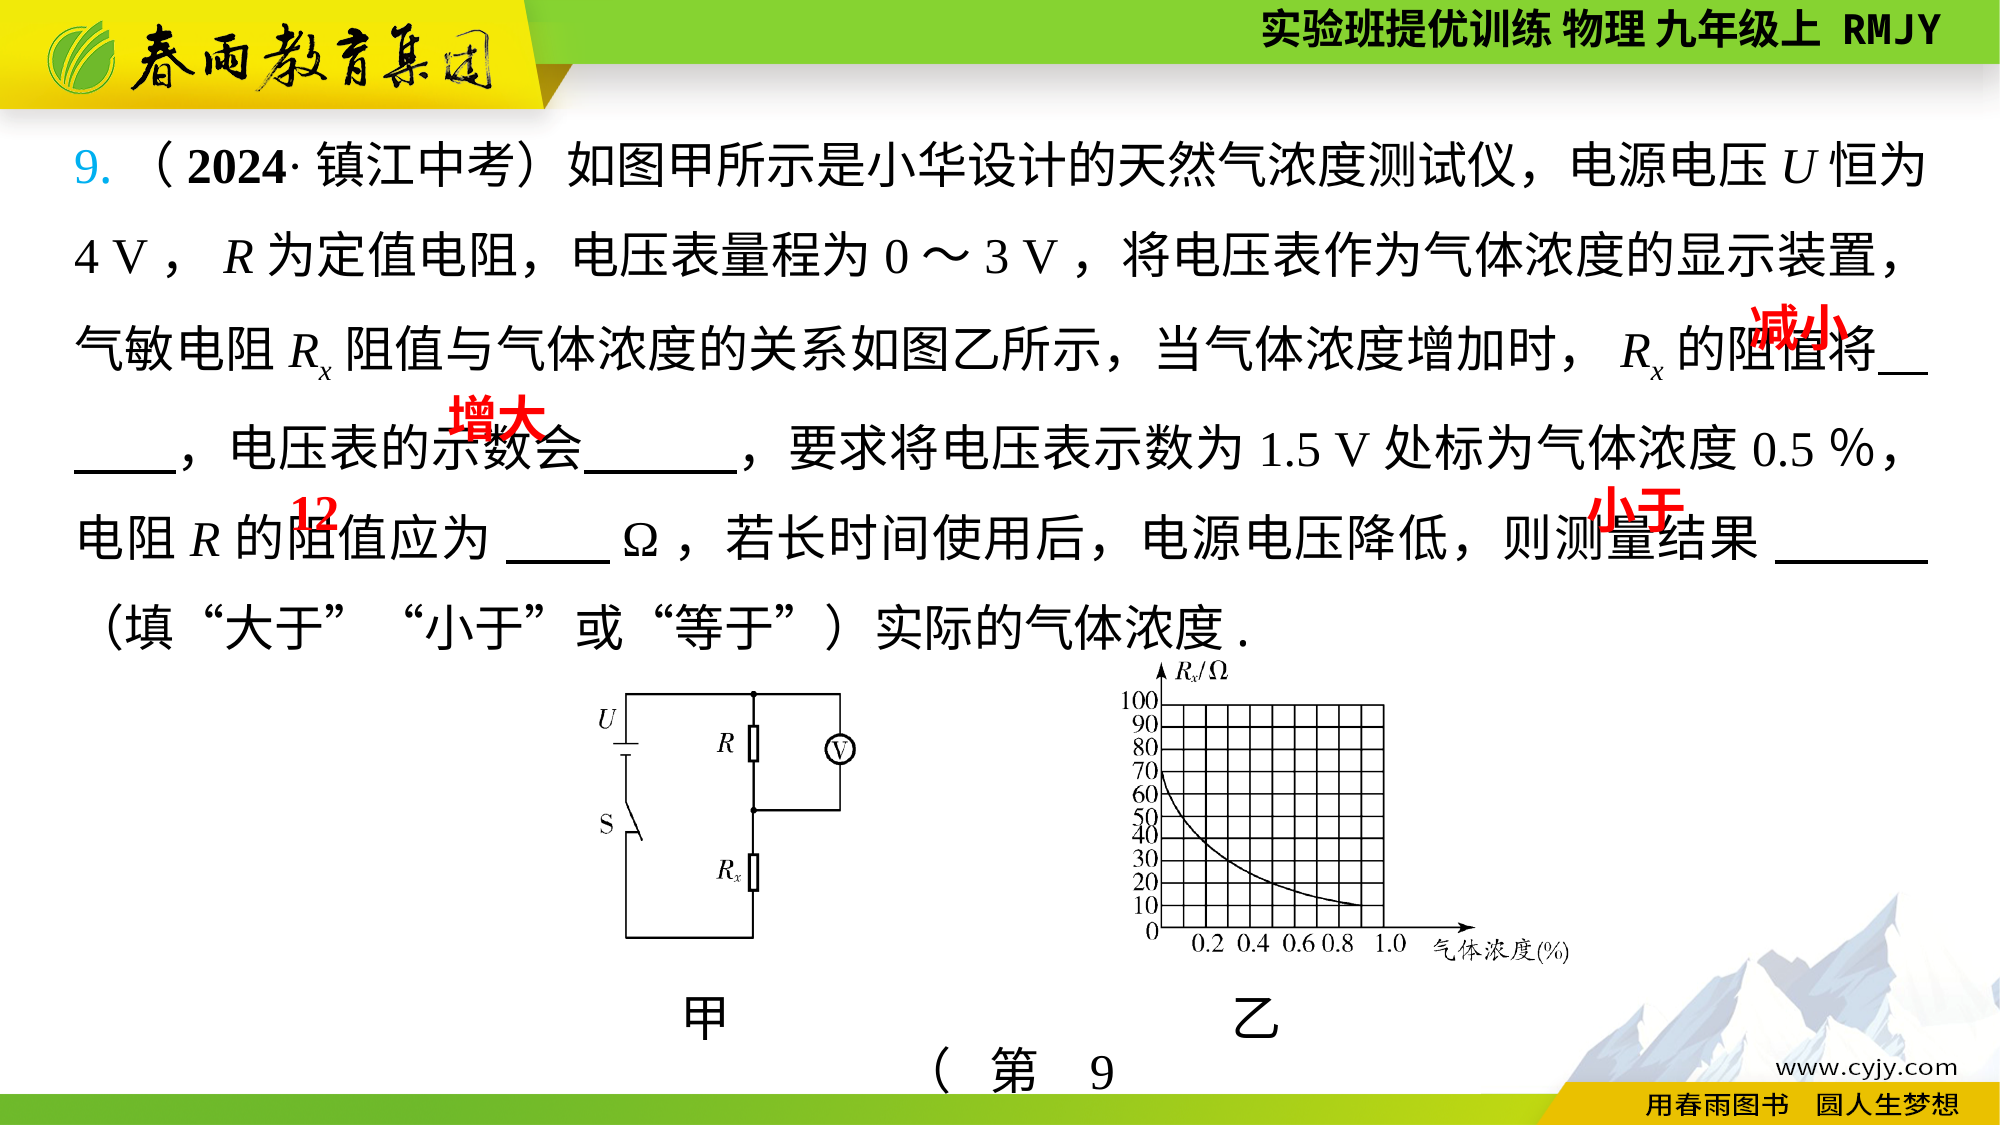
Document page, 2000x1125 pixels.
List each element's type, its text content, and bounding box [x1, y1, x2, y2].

text_box 减小 [1734, 289, 1865, 364]
text_box 12 [274, 473, 355, 549]
text_box 增大 [432, 379, 563, 455]
text_box 乙 [1217, 978, 1297, 1054]
text_box 小于 [1571, 471, 1702, 546]
text_box （第9题） [886, 1002, 1142, 1107]
picture [0, 0, 2000, 1125]
text_box 甲 [665, 951, 746, 1054]
list 9.（2024·镇江中考）如图甲所示是小华设计的天然气浓度测试仪，电源电压U恒为 4 V，R为定值电阻，电压表量程为0～3 V，将电压表作为气体浓度的显示装置，气敏电阻Rx阻值与气体浓度的关系如图乙所示，当气体浓度增加时，Rx的阻值将 ，电压表的示数会 ，要求将电压表示数为1.5 V处标为气体浓度0.5％，电阻R的阻值应为 Ω，若长时间使用后，电源电压降低，则测量结果 （填“大于”“小于”或“等于”）实际的气体浓度. [59, 96, 1944, 657]
